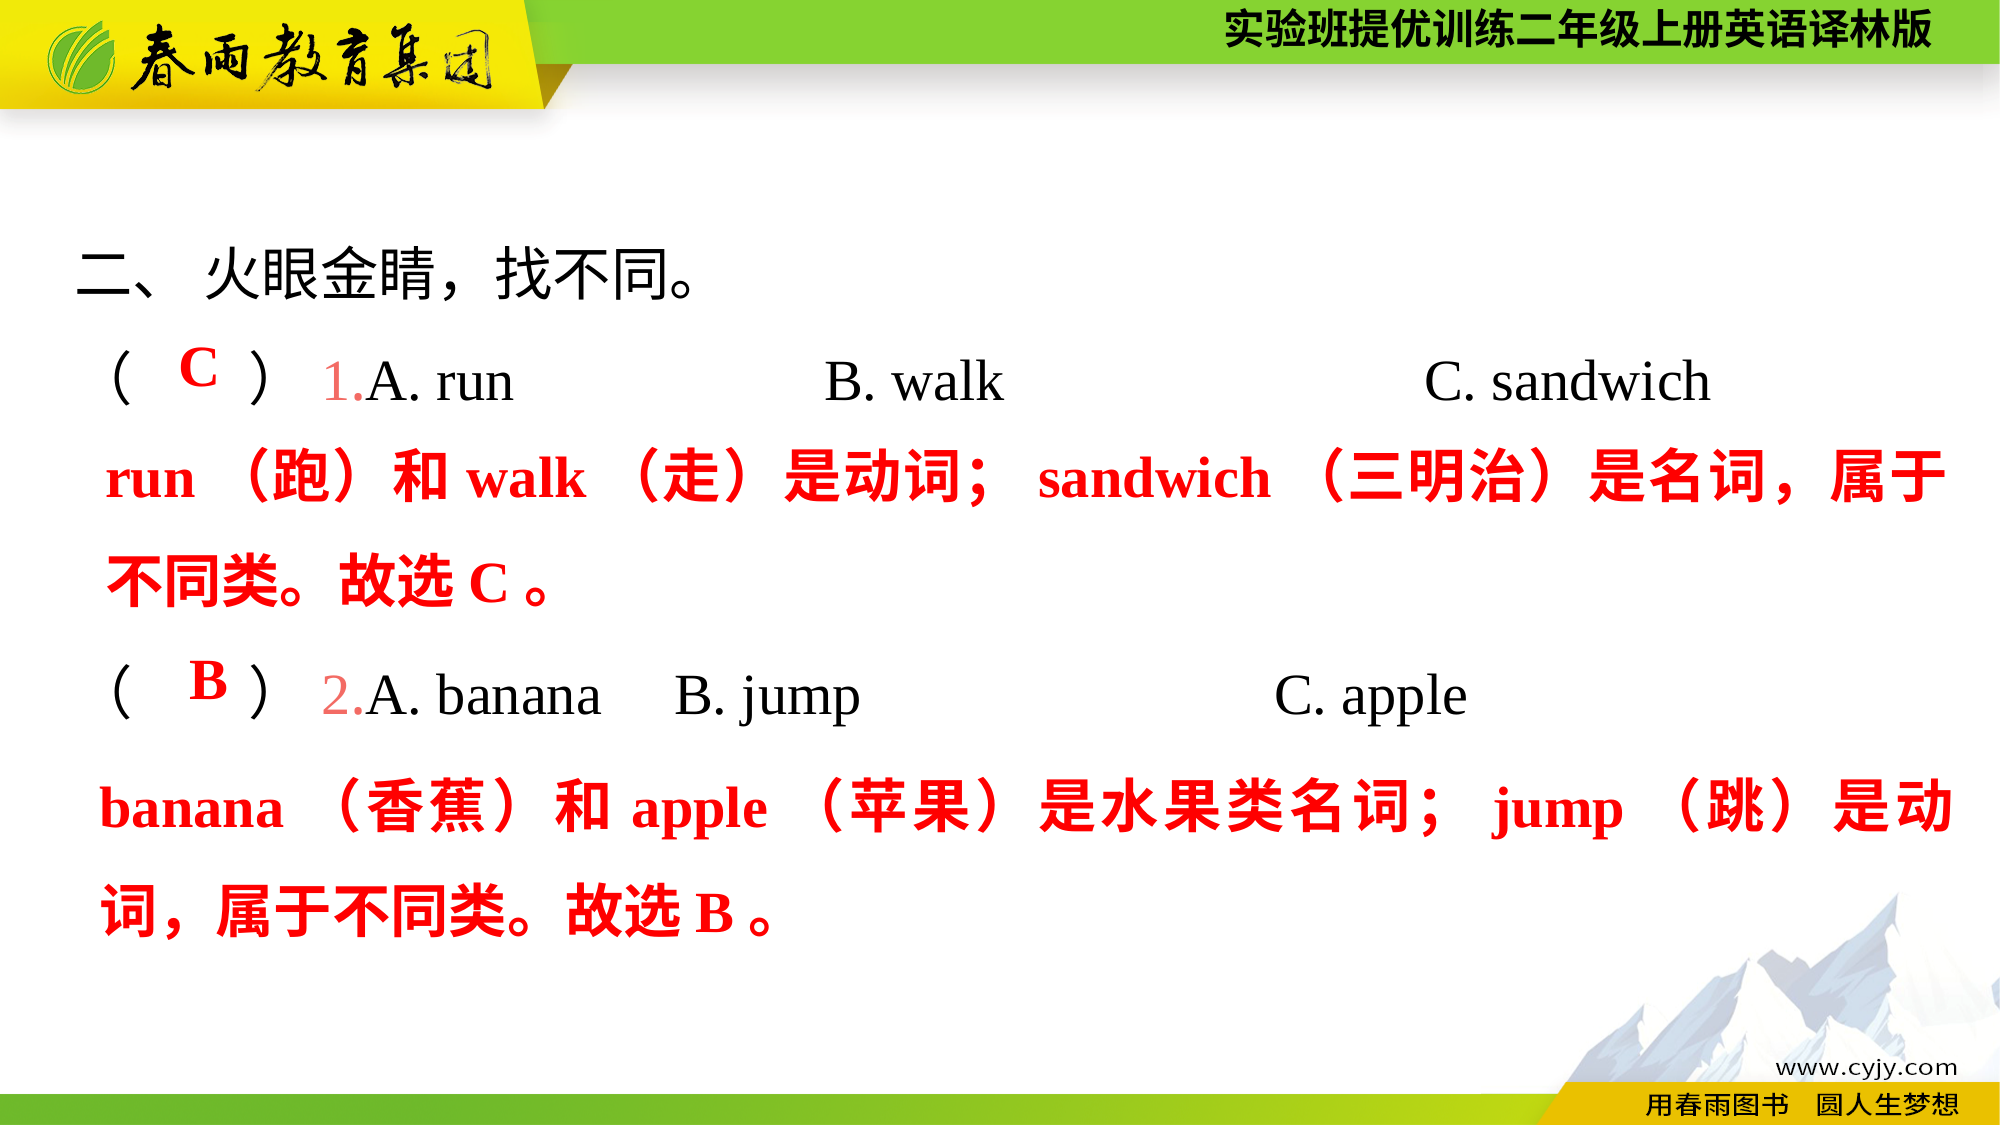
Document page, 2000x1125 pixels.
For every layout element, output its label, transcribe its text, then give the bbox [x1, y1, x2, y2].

text_box B [174, 633, 244, 719]
picture [0, 0, 2000, 1125]
text_box banana（香蕉）和apple（苹果）是水果类名词；jump（跳）是动词，属于不同类。故选B。 [84, 726, 1969, 952]
list 二、 火眼金睛，找不同。 （ ）1.A. run B. walk C. sandwich （ ）2.A. banana B. jump C. apple [59, 194, 1944, 740]
text_box C [163, 320, 235, 397]
text_box run（跑）和walk（走）是动词；sandwich（三明治）是名词，属于不同类。故选C。 [90, 397, 1963, 622]
